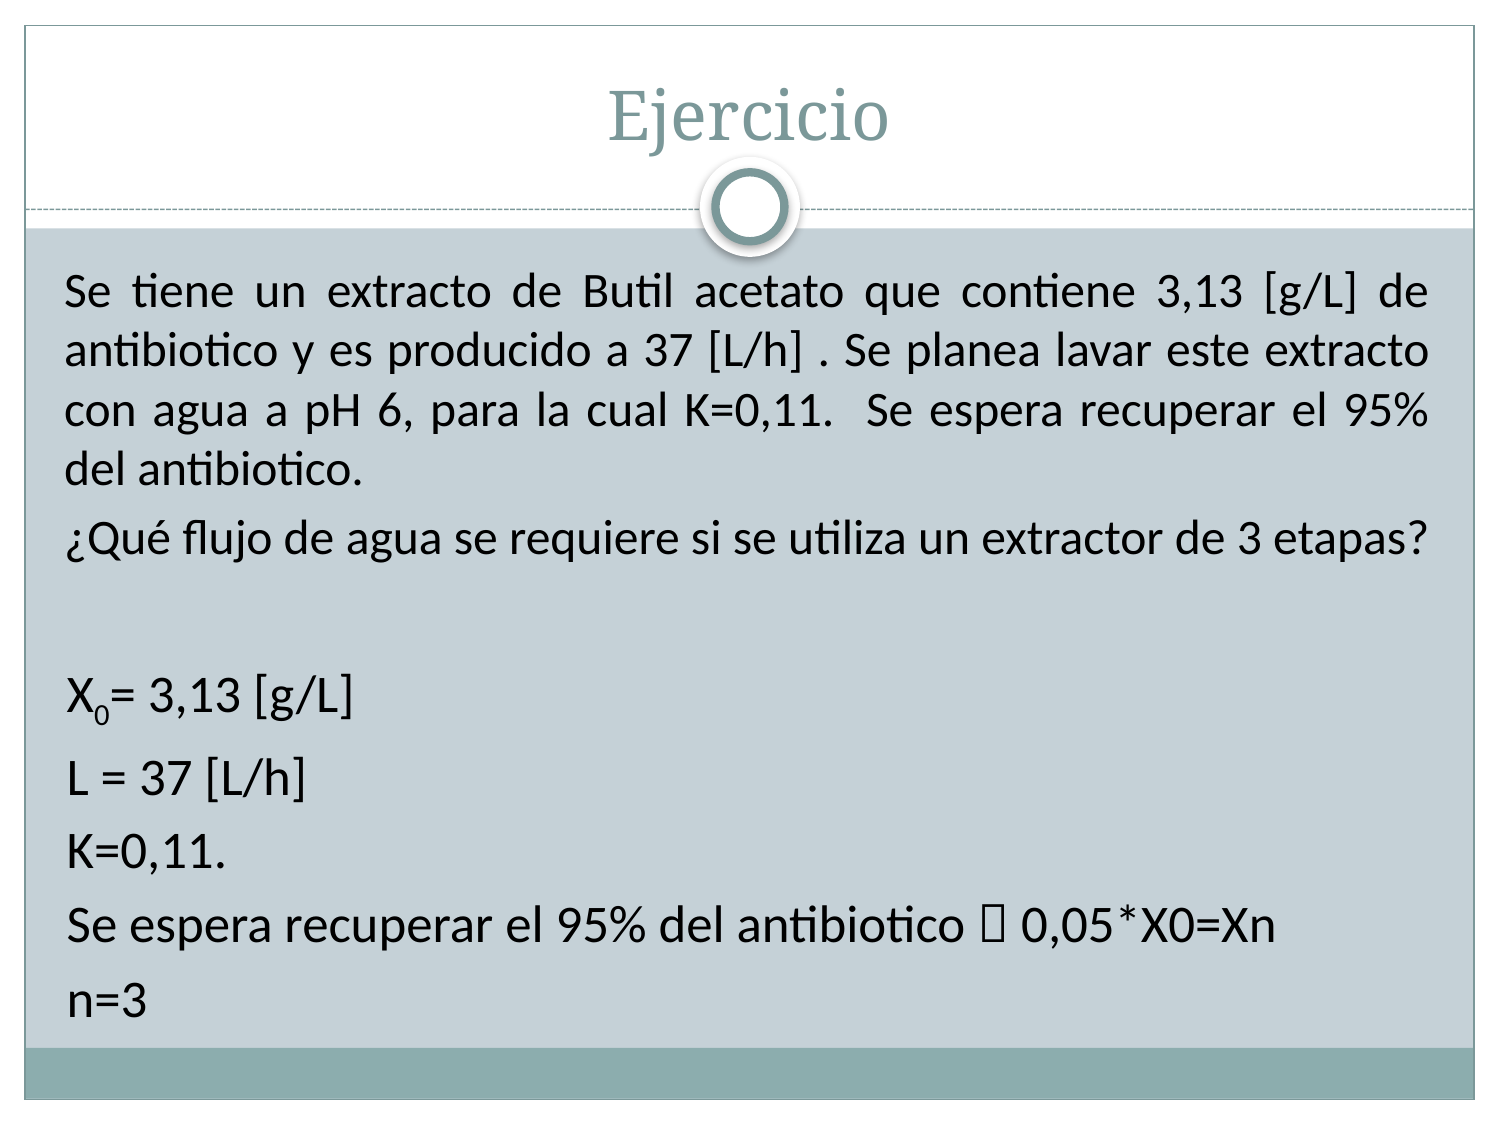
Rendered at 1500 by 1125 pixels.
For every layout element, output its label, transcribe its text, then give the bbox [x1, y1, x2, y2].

list Se tiene un extracto de Butil acetato que contiene 3,13 [g/L] de antibiotico y es producido a 37 [L/h] . Se planea lavar este extracto con agua a pH 6, para la cual K=0,11. Se espera recuperar el 95% del antibiotico. ¿Qué flujo de agua se requiere si se utiliza un extractor de 3 etapas? [49, 250, 1445, 634]
title Ejercicio [49, 37, 1450, 162]
text_box X0= 3,13 [g/L] L = 37 [L/h] K=0,11. Se espera recuperar el 95% del antibiotico  0,05*X0=Xn n=3 [51, 652, 1447, 1035]
